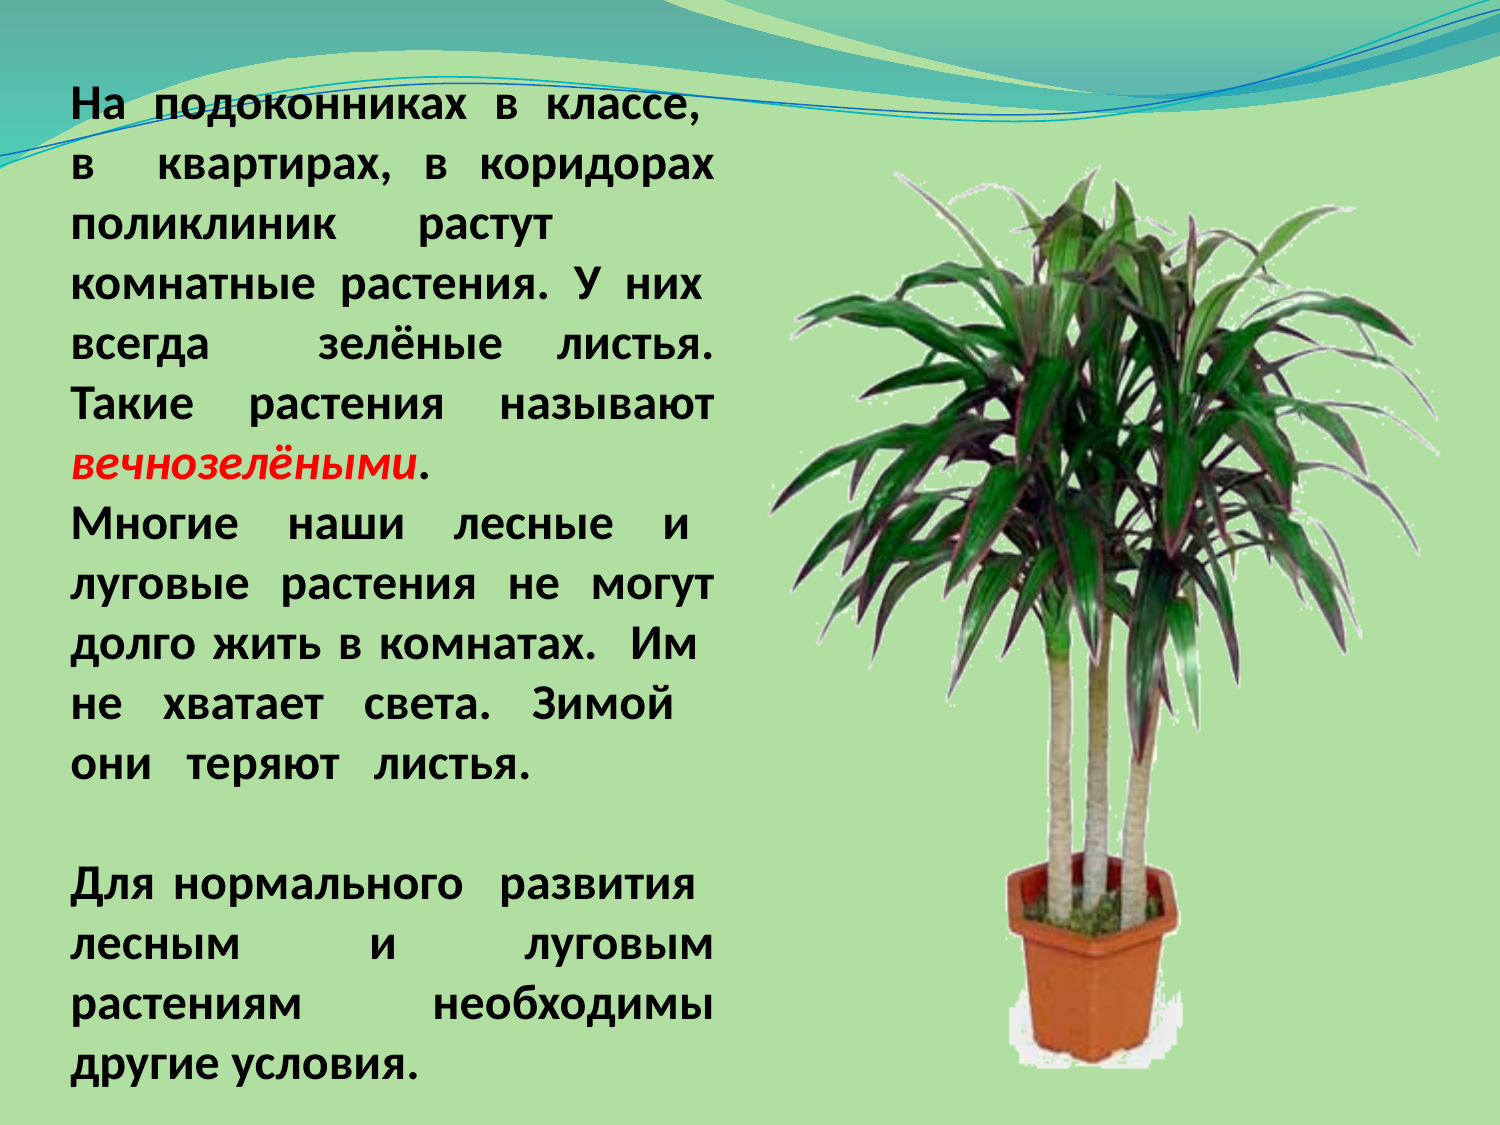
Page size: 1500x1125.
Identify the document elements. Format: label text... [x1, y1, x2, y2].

title На подоконниках в классе, в квартирах, в коридорах поликлиник растут комнатные растения. У них всегда зелёные листья. Такие растения называют вечнозелёными. Многие наши лесные и луговые растения не могут долго жить в комнатах. Им не хватает света. Зимой они теряют листья. Для нормального развития лесным и луговым растениям необходимы другие условия. [70, 902, 695, 1090]
picture [702, 163, 1500, 1102]
